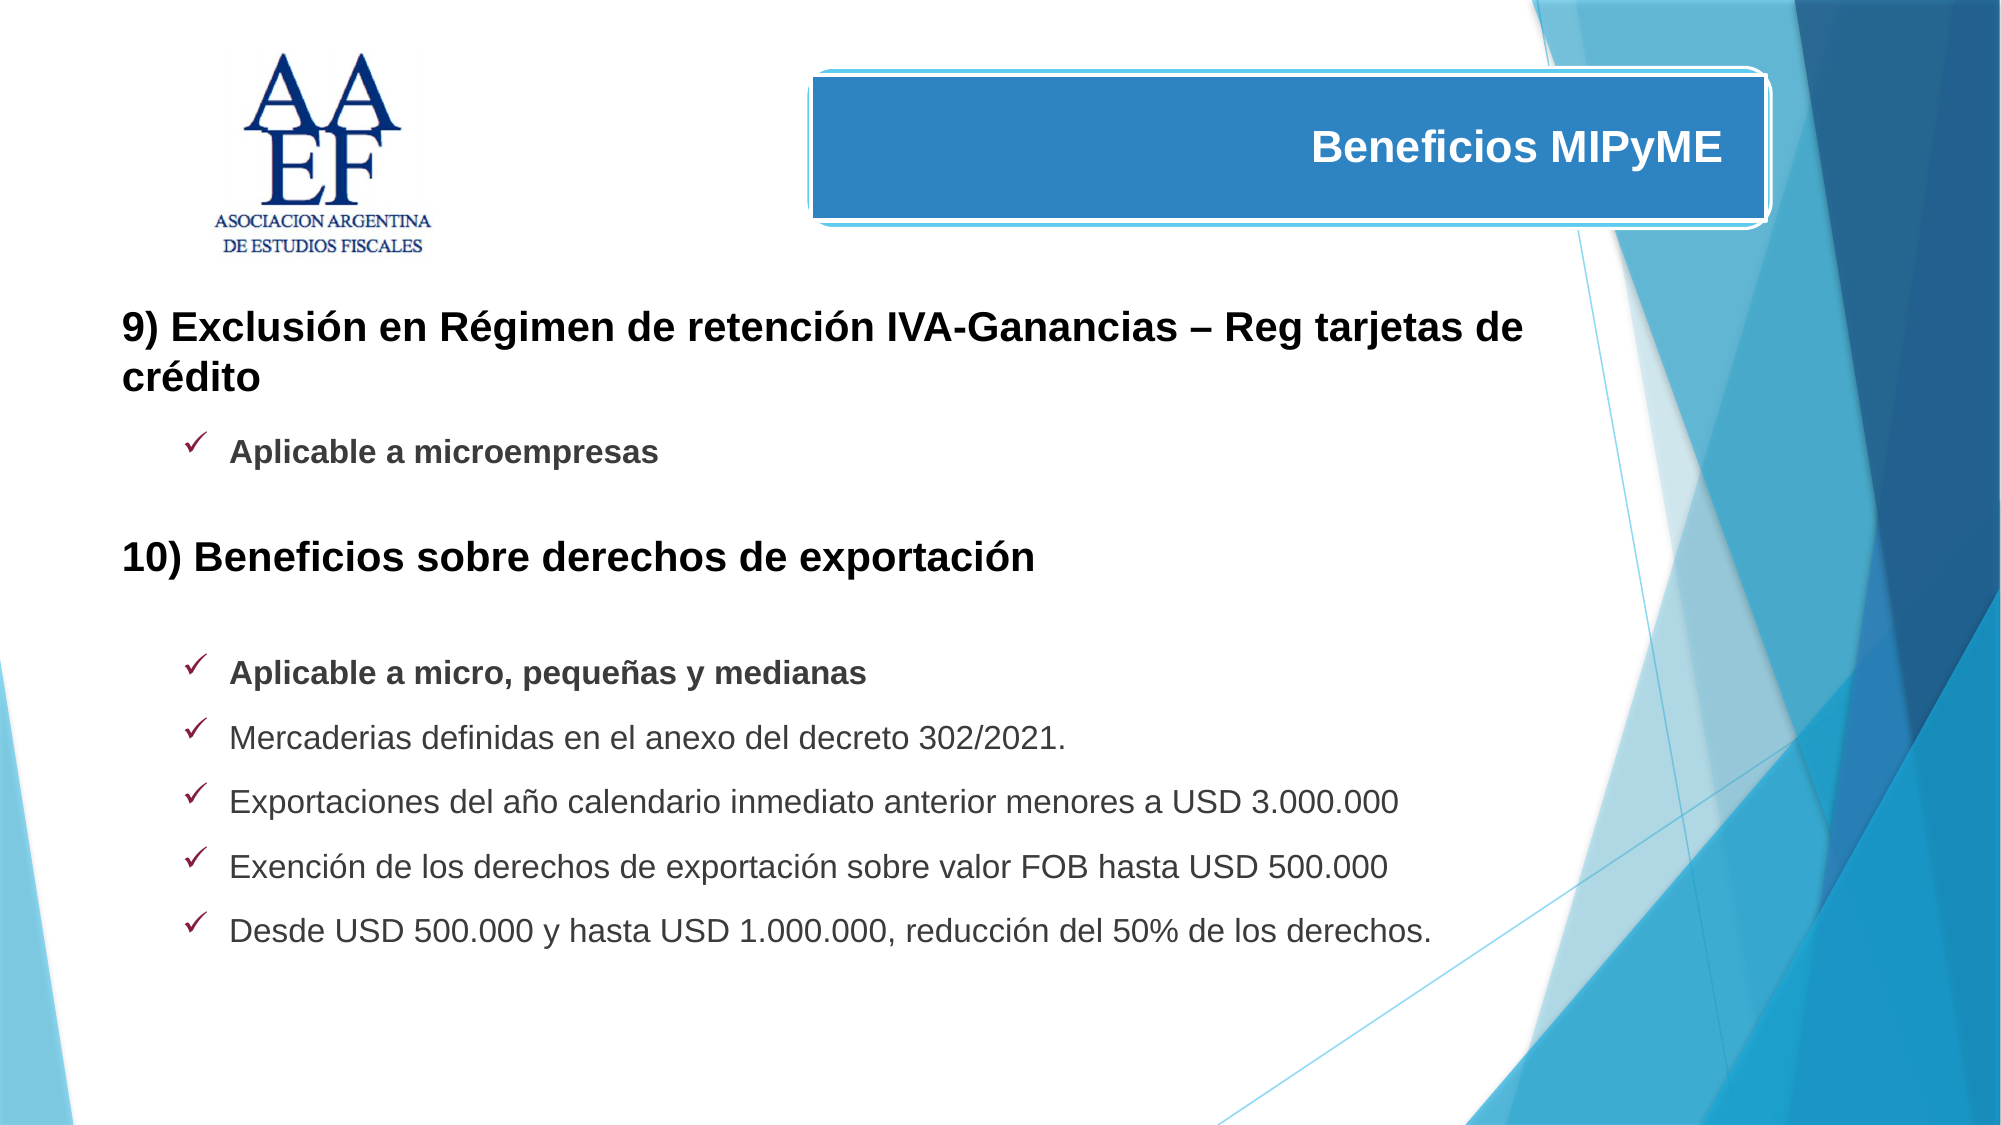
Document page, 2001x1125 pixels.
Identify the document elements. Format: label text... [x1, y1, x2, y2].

text_box Aplicable a micro, pequeñas y medianas Mercaderias definidas en el anexo del decreto 302/2021. Exportaciones del año calendario inmediato anterior menores a USD 3.000.000 Exención de los derechos de exportación sobre valor FOB hasta USD 500.000 Desde USD 500.000 y hasta USD 1.000.000, reducción del 50% de los derechos. [77, 636, 1642, 957]
title 9) Exclusión en Régimen de retención IVA-Ganancias – Reg tarjetas de crédito [106, 292, 1613, 400]
text_box Aplicable a microempresas [77, 414, 1642, 477]
picture [209, 45, 434, 270]
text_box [805, 66, 1772, 229]
text_box 10) Beneficios sobre derechos de exportación [106, 522, 1613, 631]
